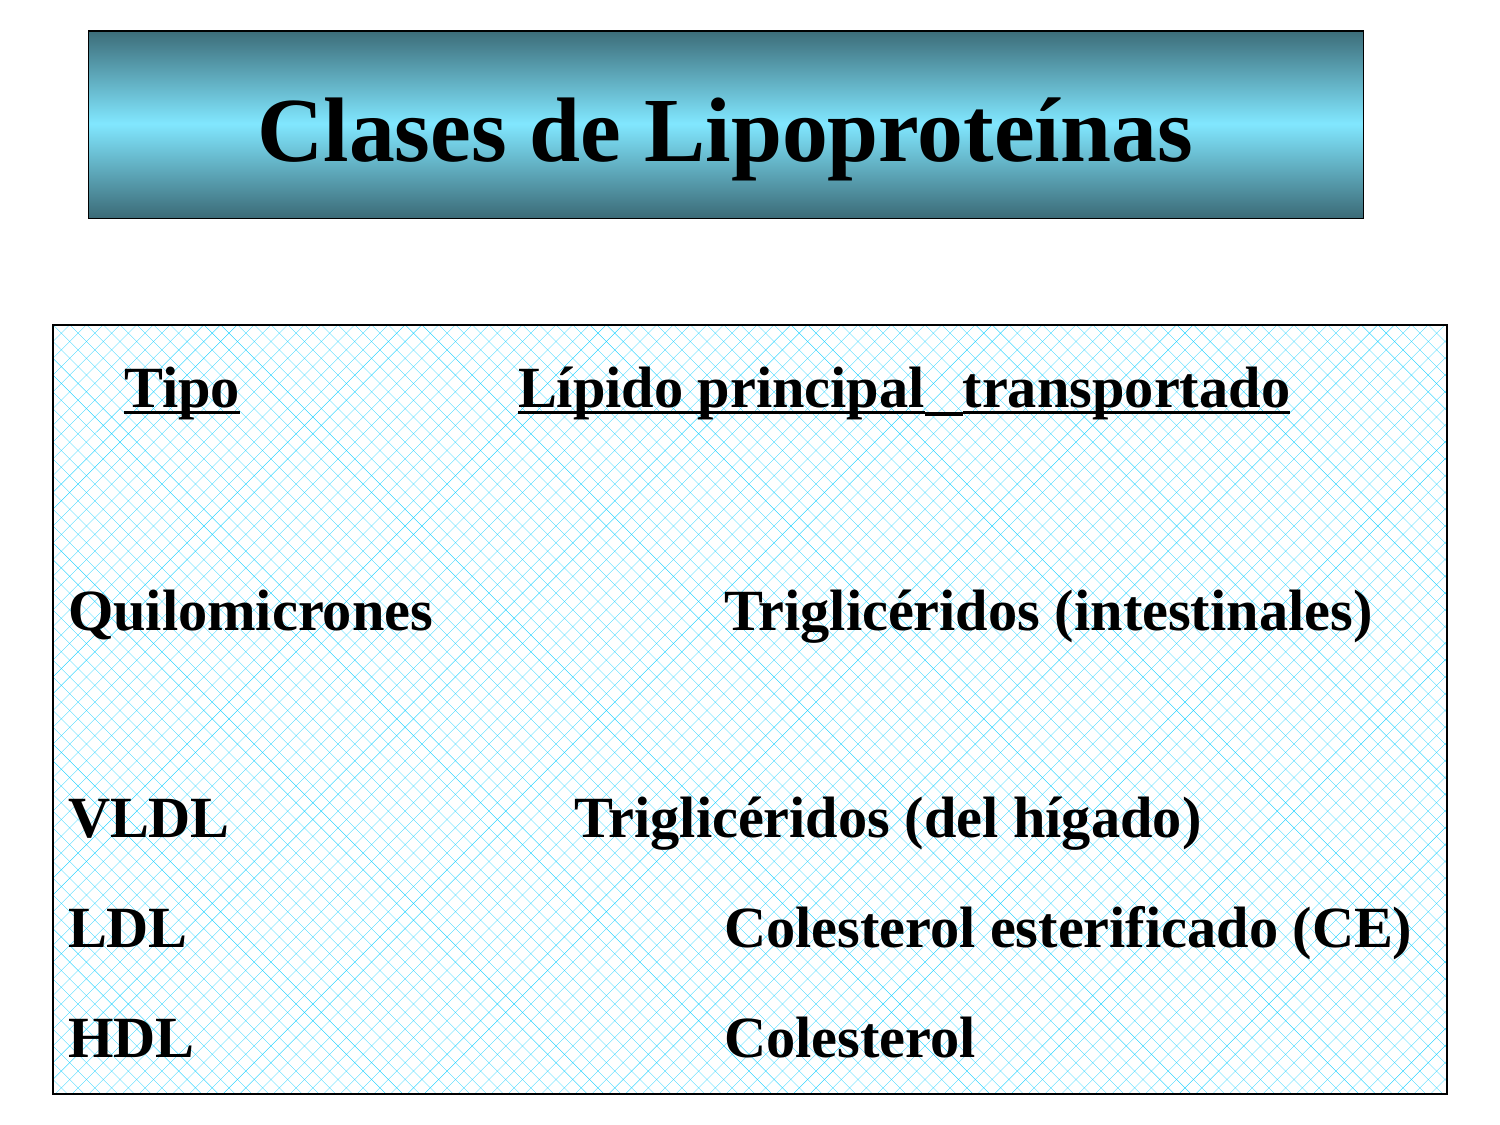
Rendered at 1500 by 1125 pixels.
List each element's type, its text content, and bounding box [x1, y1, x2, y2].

title Clases de Lipoproteínas [88, 30, 1364, 219]
list Tipo Lípido principal transportado Quilomicrones Triglicéridos (intestinales) VLDL Triglicéridos (del hígado) LDL Colesterol esterificado (CE) HDL Colesterol [52, 324, 1448, 1095]
